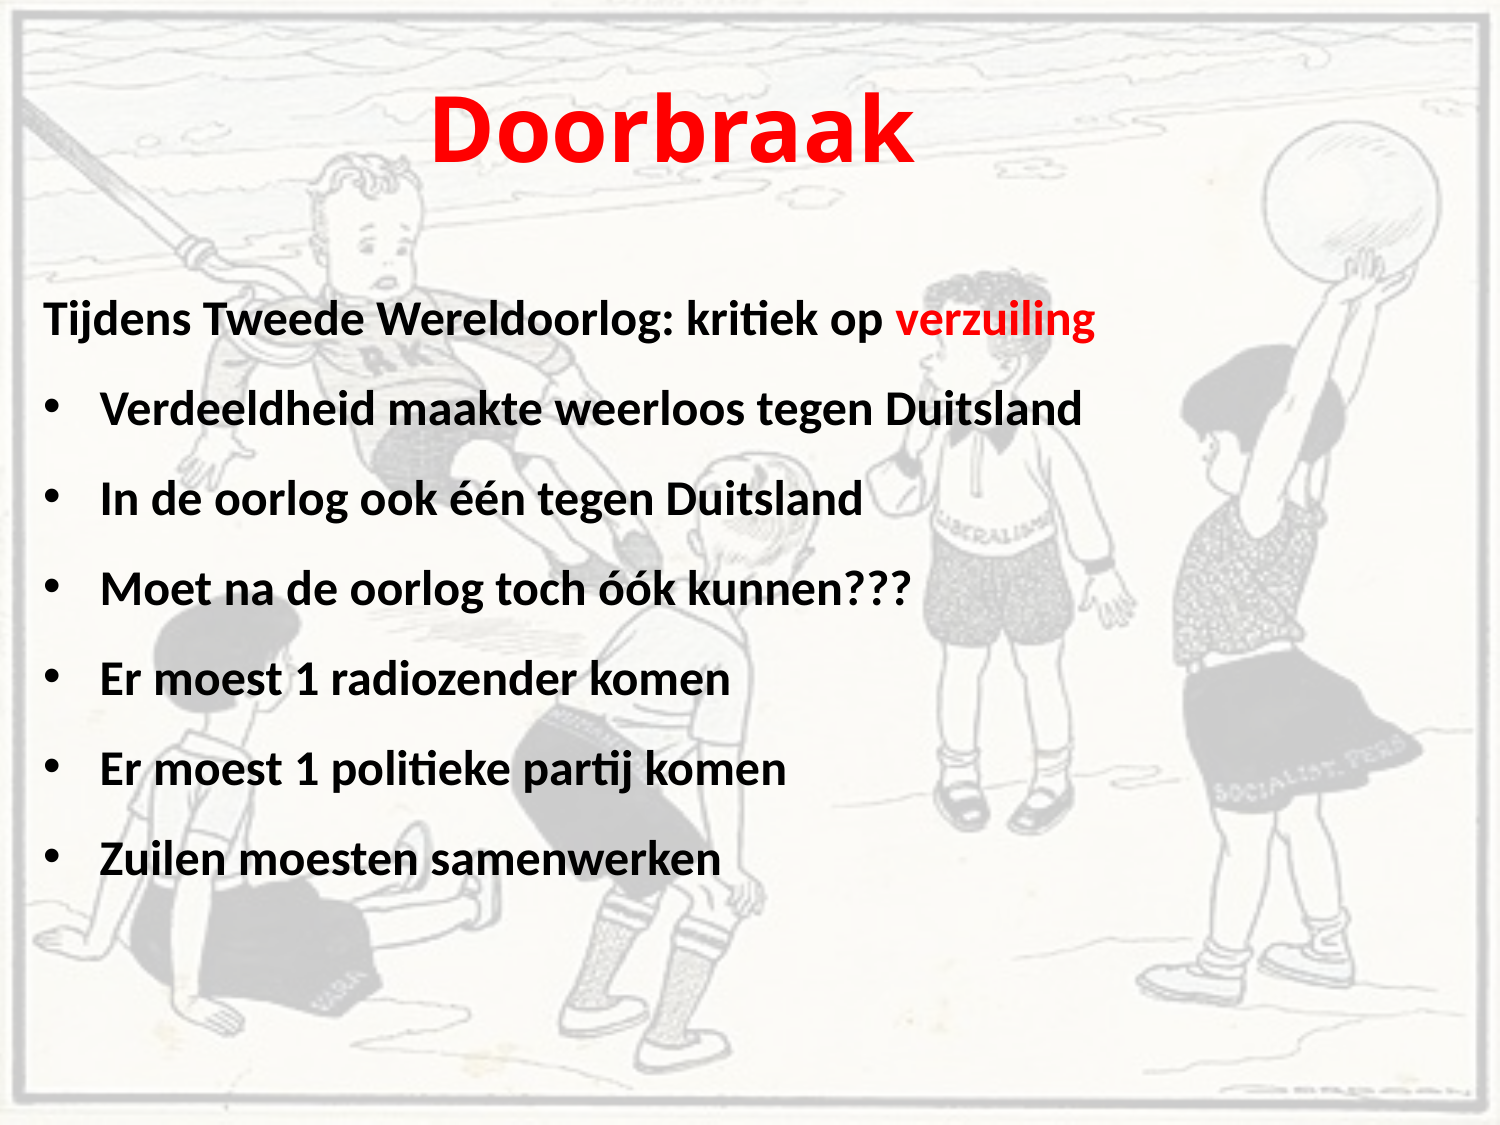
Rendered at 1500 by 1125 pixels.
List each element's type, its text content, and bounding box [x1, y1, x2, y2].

title Doorbraak [71, 30, 1274, 221]
text_box Tijdens Tweede Wereldoorlog: kritiek op verzuiling Verdeeldheid maakte weerloos tegen Duitsland In de oorlog ook één tegen Duitsland Moet na de oorlog toch óók kunnen??? Er moest 1 radiozender komen Er moest 1 politieke partij komen Zuilen moesten samenwerken [28, 247, 1460, 893]
